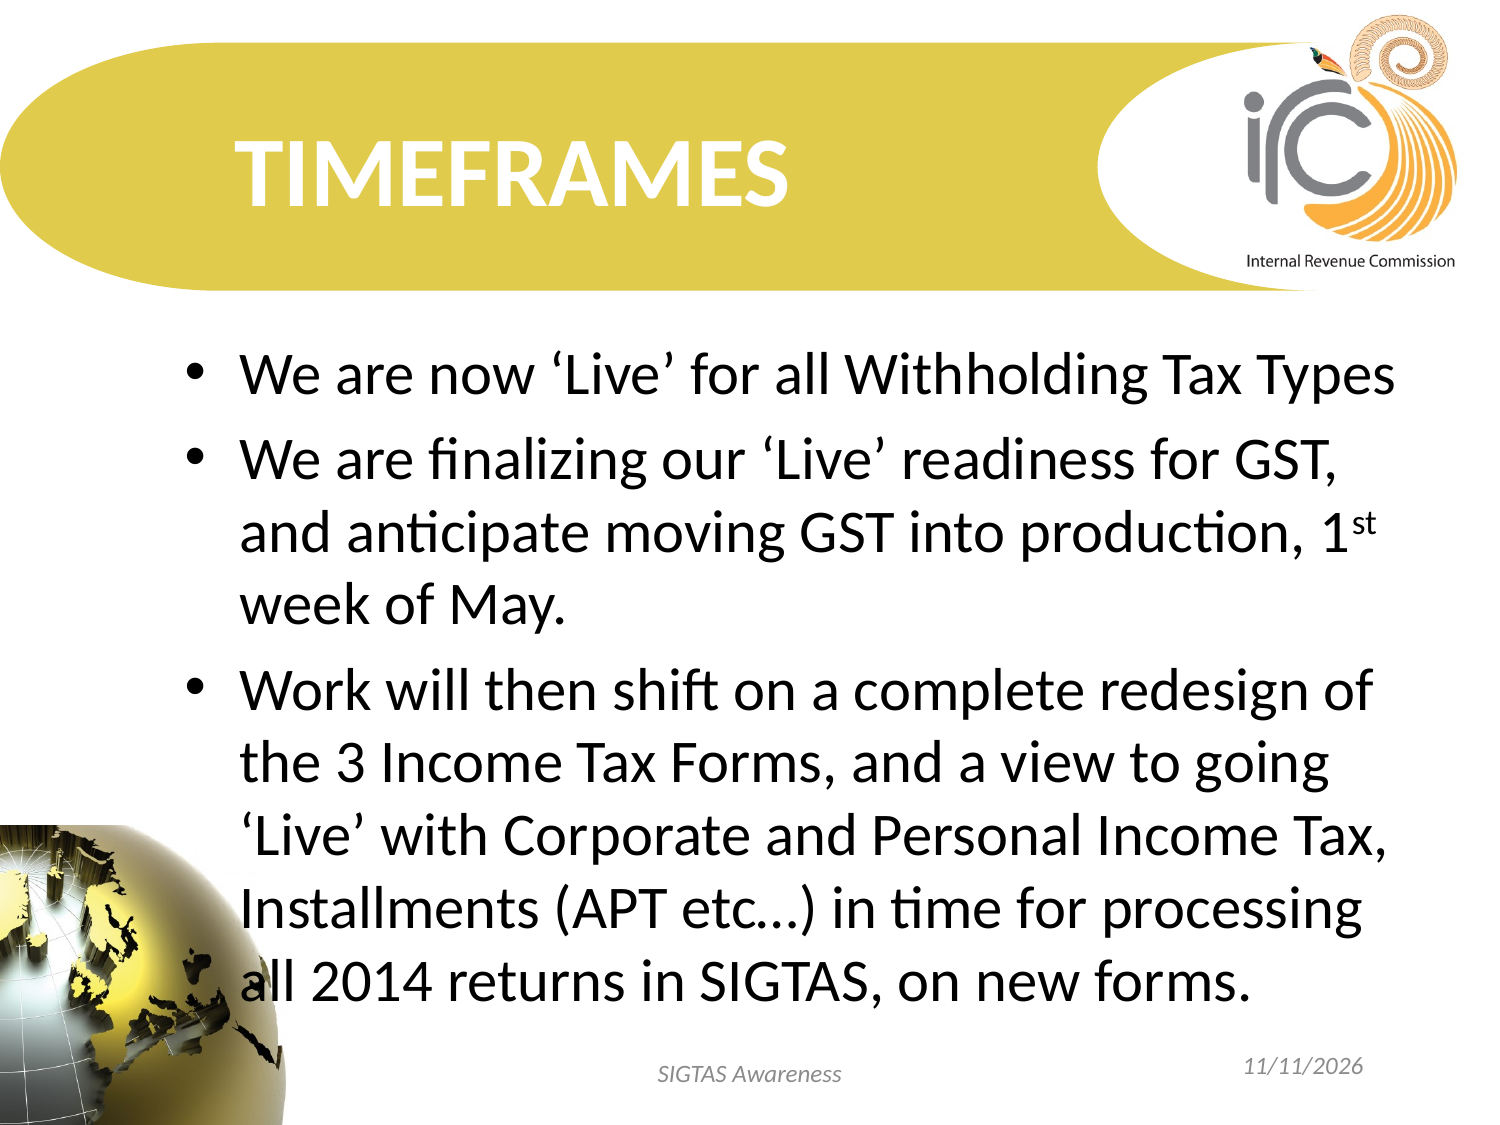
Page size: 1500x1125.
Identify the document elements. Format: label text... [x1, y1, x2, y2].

picture [0, 825, 290, 1125]
list We are now ‘Live’ for all Withholding Tax Types We are finalizing our ‘Live’ readiness for GST, and anticipate moving GST into production, 1st week of May. Work will then shift on a complete redesign of the 3 Income Tax Forms, and a view to going ‘Live’ with Corporate and Personal Income Tax, Installments (APT etc…) in time for processing all 2014 returns in SIGTAS, on new forms. [169, 326, 1436, 1035]
picture [1204, 0, 1500, 283]
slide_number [1128, 1035, 1478, 1095]
footer SIGTAS Awareness [512, 1042, 988, 1103]
text_box TIMEFRAMES [0, 40, 1319, 293]
